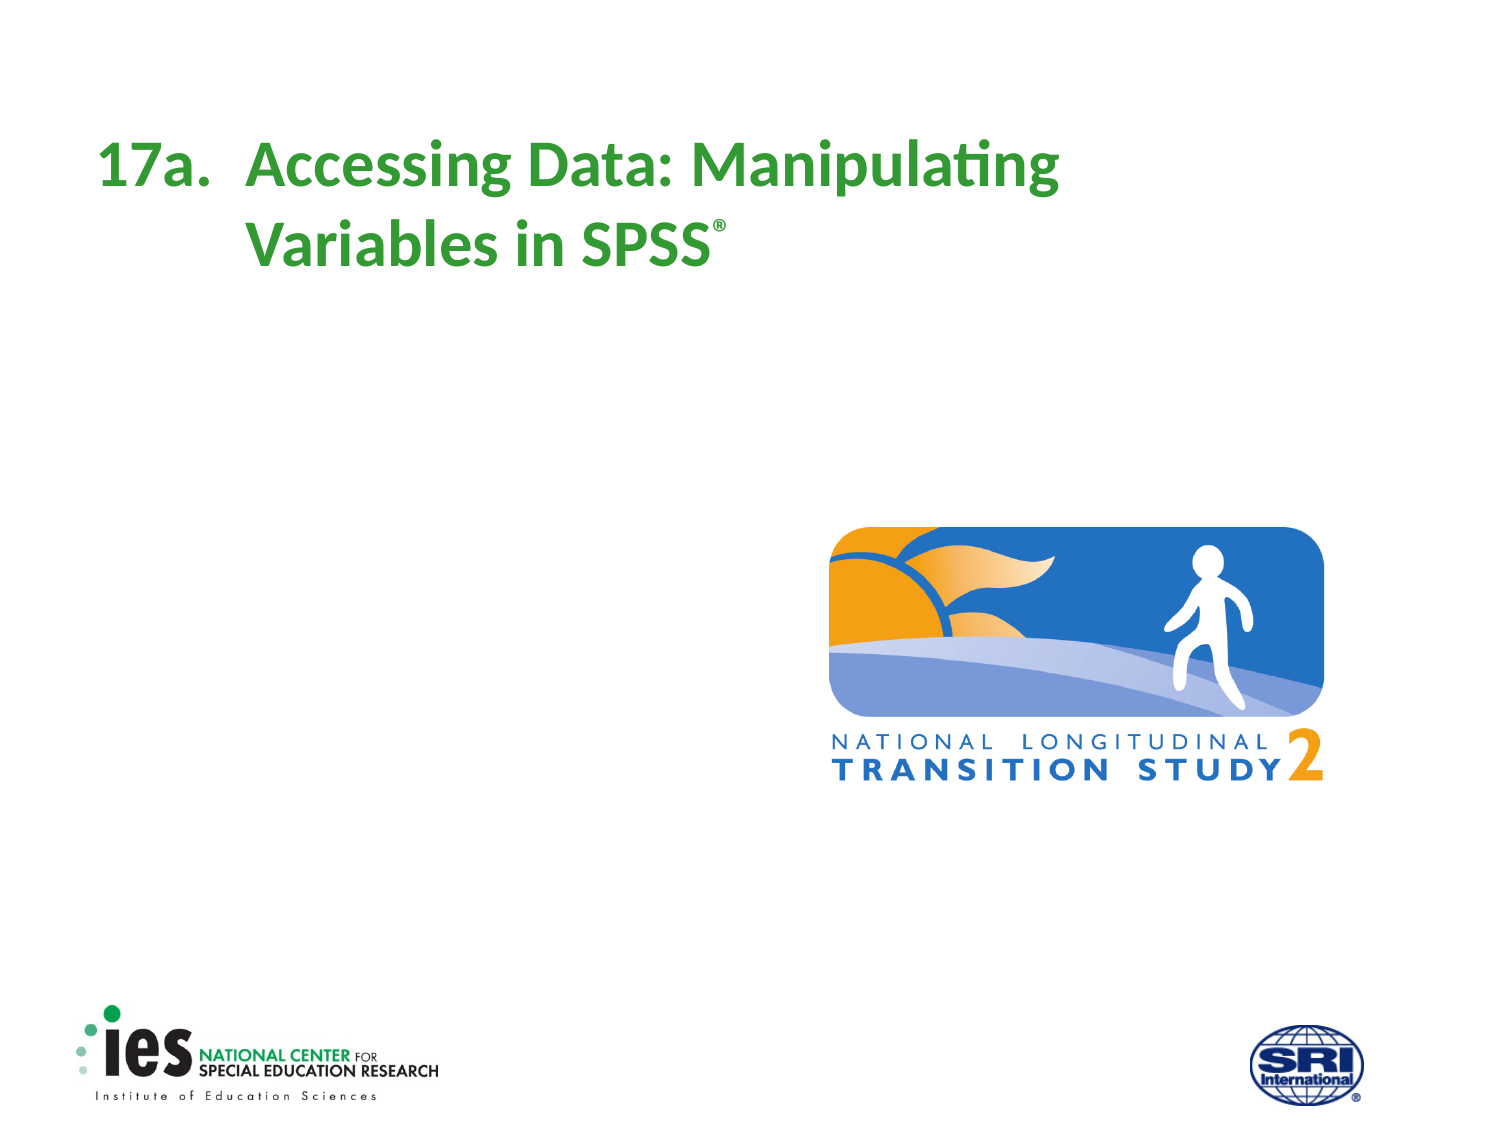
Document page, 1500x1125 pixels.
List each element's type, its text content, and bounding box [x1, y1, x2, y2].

picture [829, 524, 1325, 781]
title 17a. Accessing Data: Manipulating Variables in SPSS® [80, 25, 1500, 376]
picture [76, 1005, 438, 1100]
picture [1250, 1025, 1364, 1106]
